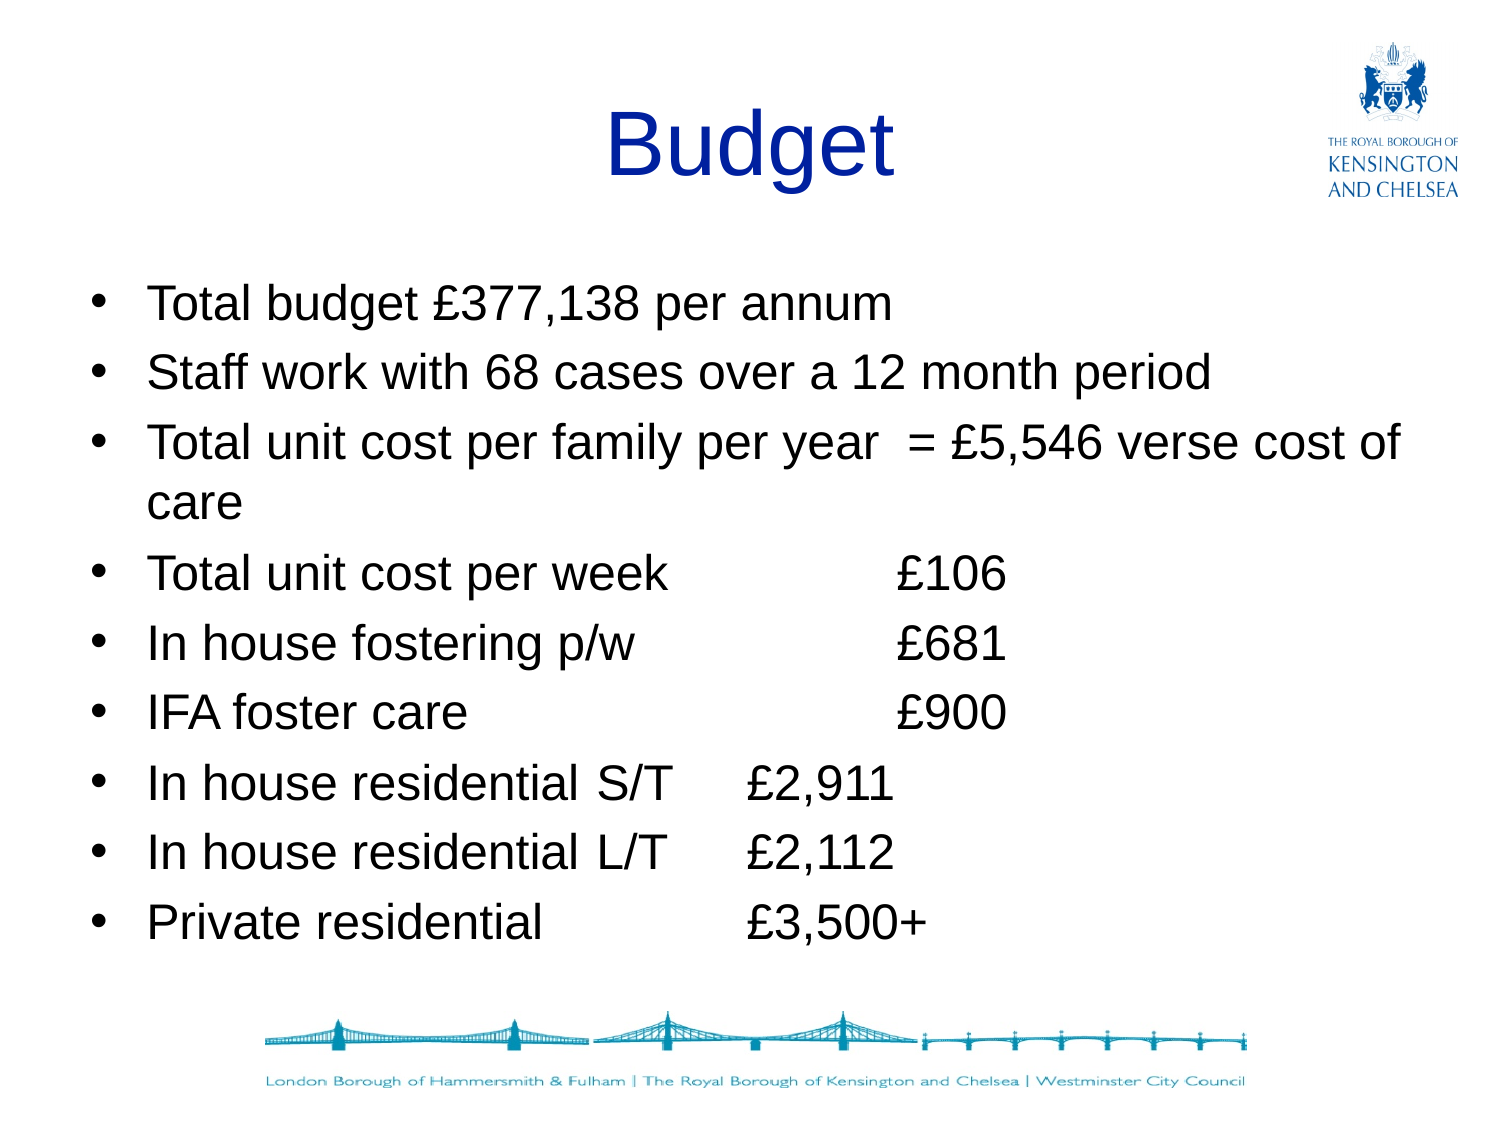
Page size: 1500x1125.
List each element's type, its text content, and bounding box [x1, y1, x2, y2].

picture [1328, 42, 1458, 197]
title Budget [75, 45, 1425, 233]
list Total budget £377,138 per annum Staff work with 68 cases over a 12 month period Total unit cost per family per year = £5,546 verse cost of care Total unit cost per week £106 In house fostering p/w £681 IFA foster care £900 In house residential S/T £2,911 In house residential L/T £2,112 Private residential £3,500+ [75, 262, 1425, 1005]
picture [265, 1011, 1247, 1089]
